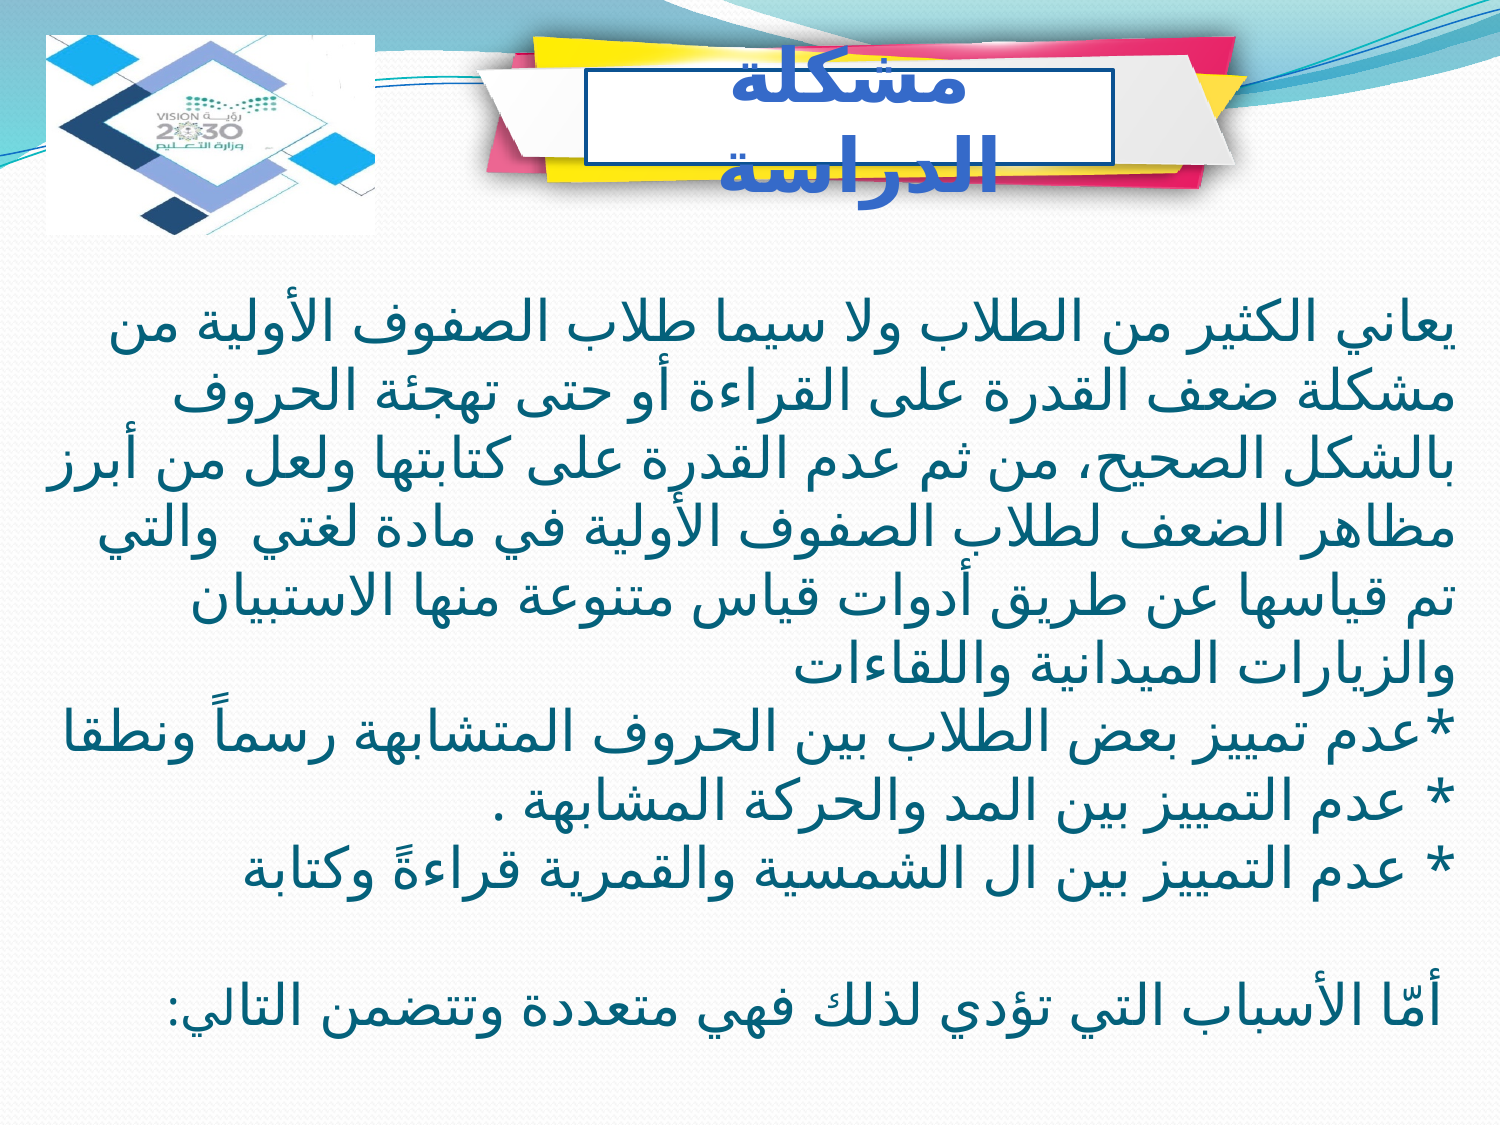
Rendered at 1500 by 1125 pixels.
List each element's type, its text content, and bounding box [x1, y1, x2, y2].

picture [398, 0, 1325, 200]
title يعاني الكثير من الطلاب ولا سيما طلاب الصفوف الأولية من مشكلة ضعف القدرة على القراءة أو حتى تهجئة الحروف بالشكل الصحيح، من ثم عدم القدرة على كتابتها ولعل من أبرز مظاهر الضعف لطلاب الصفوف الأولية في مادة لغتي والتي تم قياسها عن طريق أدوات قياس متنوعة منها الاستبيان والزيارات الميدانية واللقاءات *عدم تمييز بعض الطلاب بين الحروف المتشابهة رسماً ونطقا * عدم التمييز بين المد والحركة المشابهة . * عدم التمييز بين ال الشمسية والقمرية قراءةً وكتابة أمّا الأسباب التي تؤدي لذلك فهي متعددة وتتضمن التالي: [46, 246, 1459, 1090]
picture [46, 34, 376, 235]
